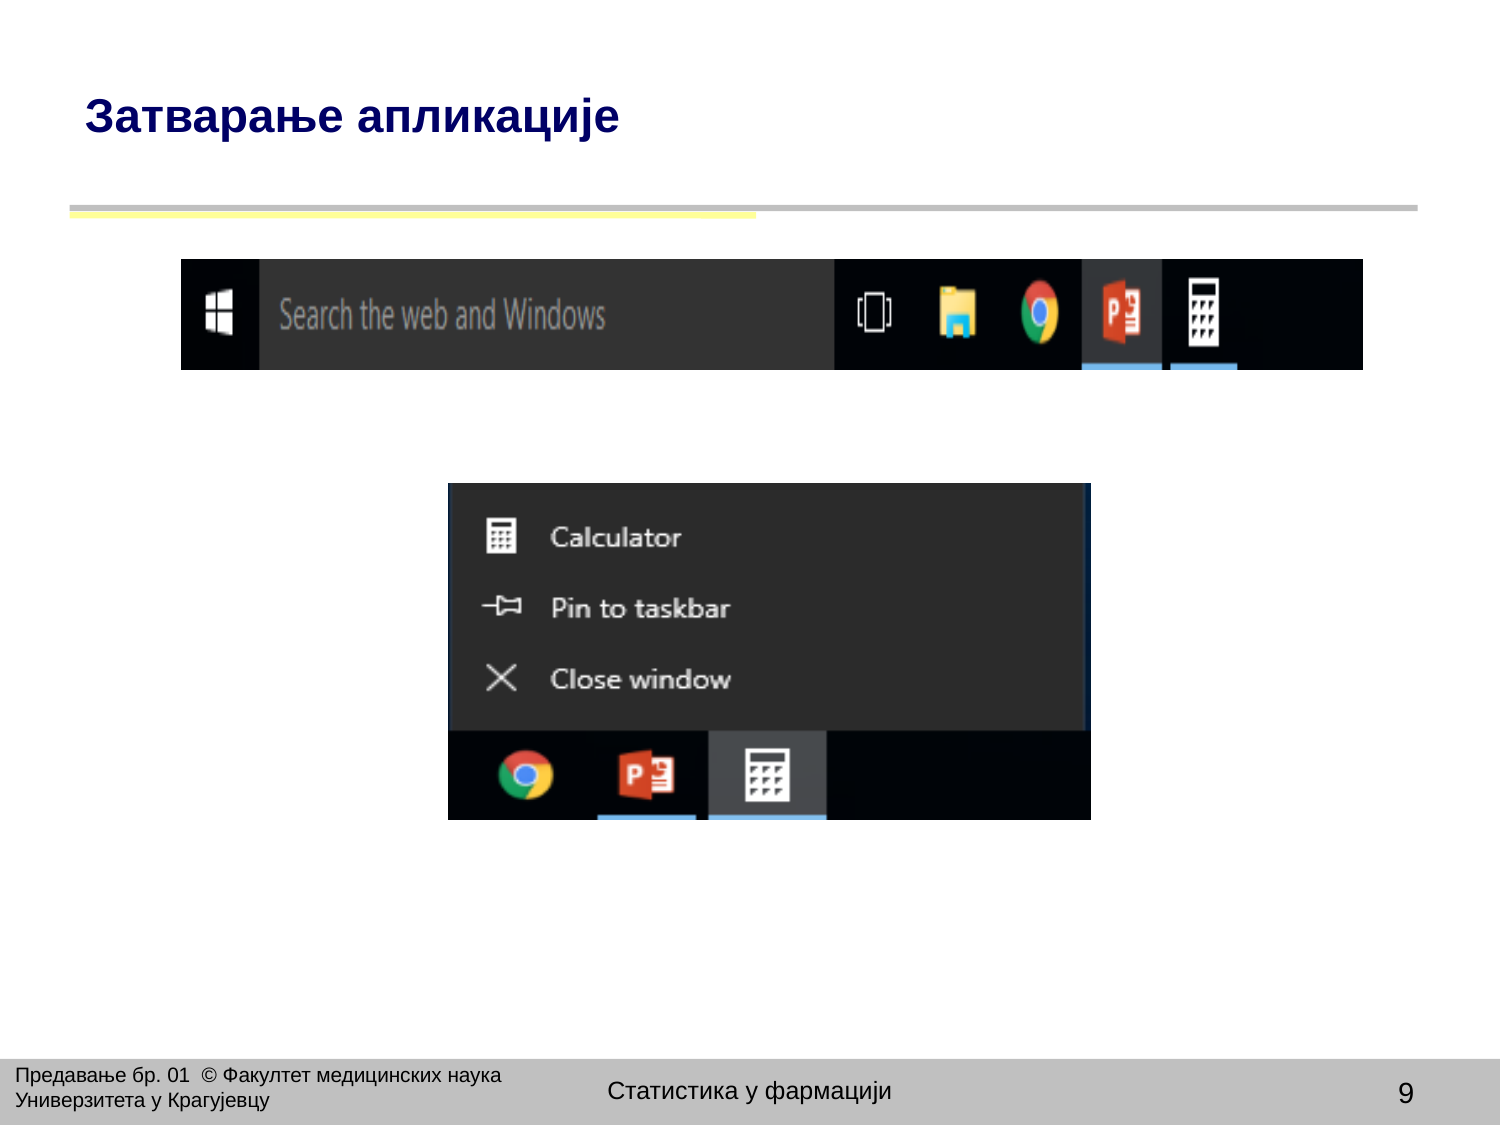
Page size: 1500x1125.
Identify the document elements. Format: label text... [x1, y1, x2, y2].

slide_number 9 [1079, 1066, 1430, 1125]
footer Статистика у фармацији [512, 1066, 988, 1125]
picture [181, 259, 1364, 370]
title Затварање апликације [69, 19, 1426, 208]
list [448, 483, 1091, 820]
slide_number Предавање бр. 01 © Факултет медицинских наука Универзитета у Крагујевцу [0, 1053, 614, 1108]
